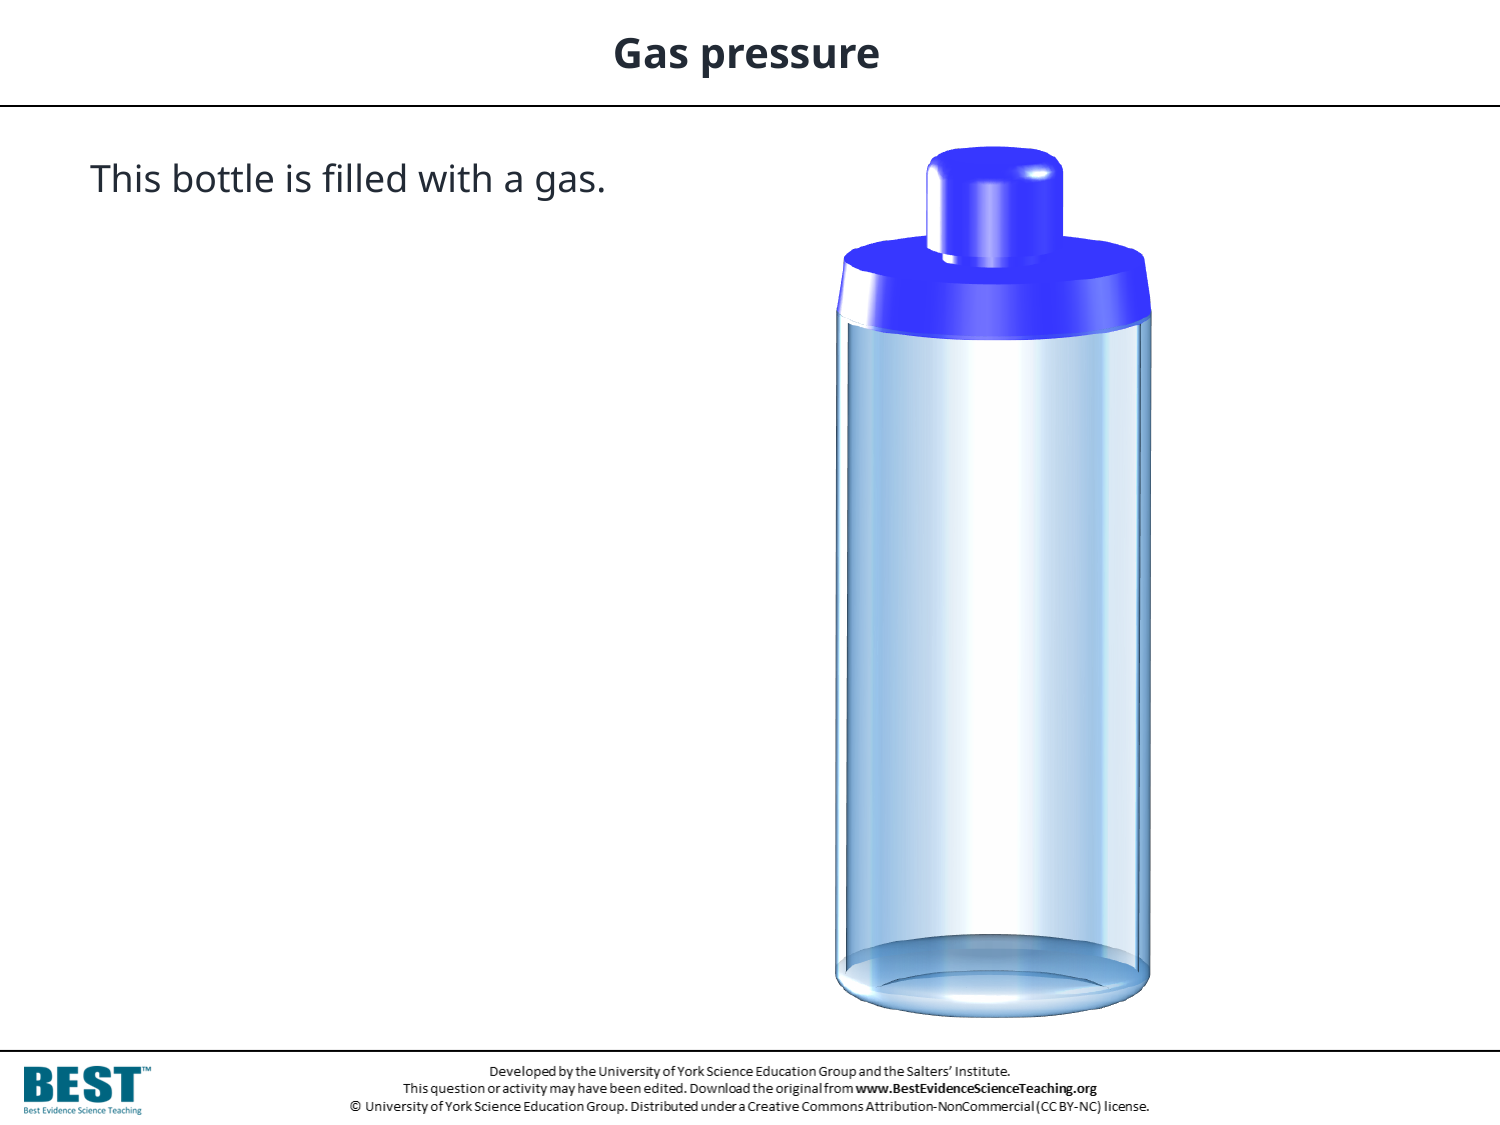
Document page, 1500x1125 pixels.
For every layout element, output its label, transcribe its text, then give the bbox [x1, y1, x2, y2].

text_box Gas pressure [23, 4, 1471, 99]
picture [0, 105, 1500, 1125]
